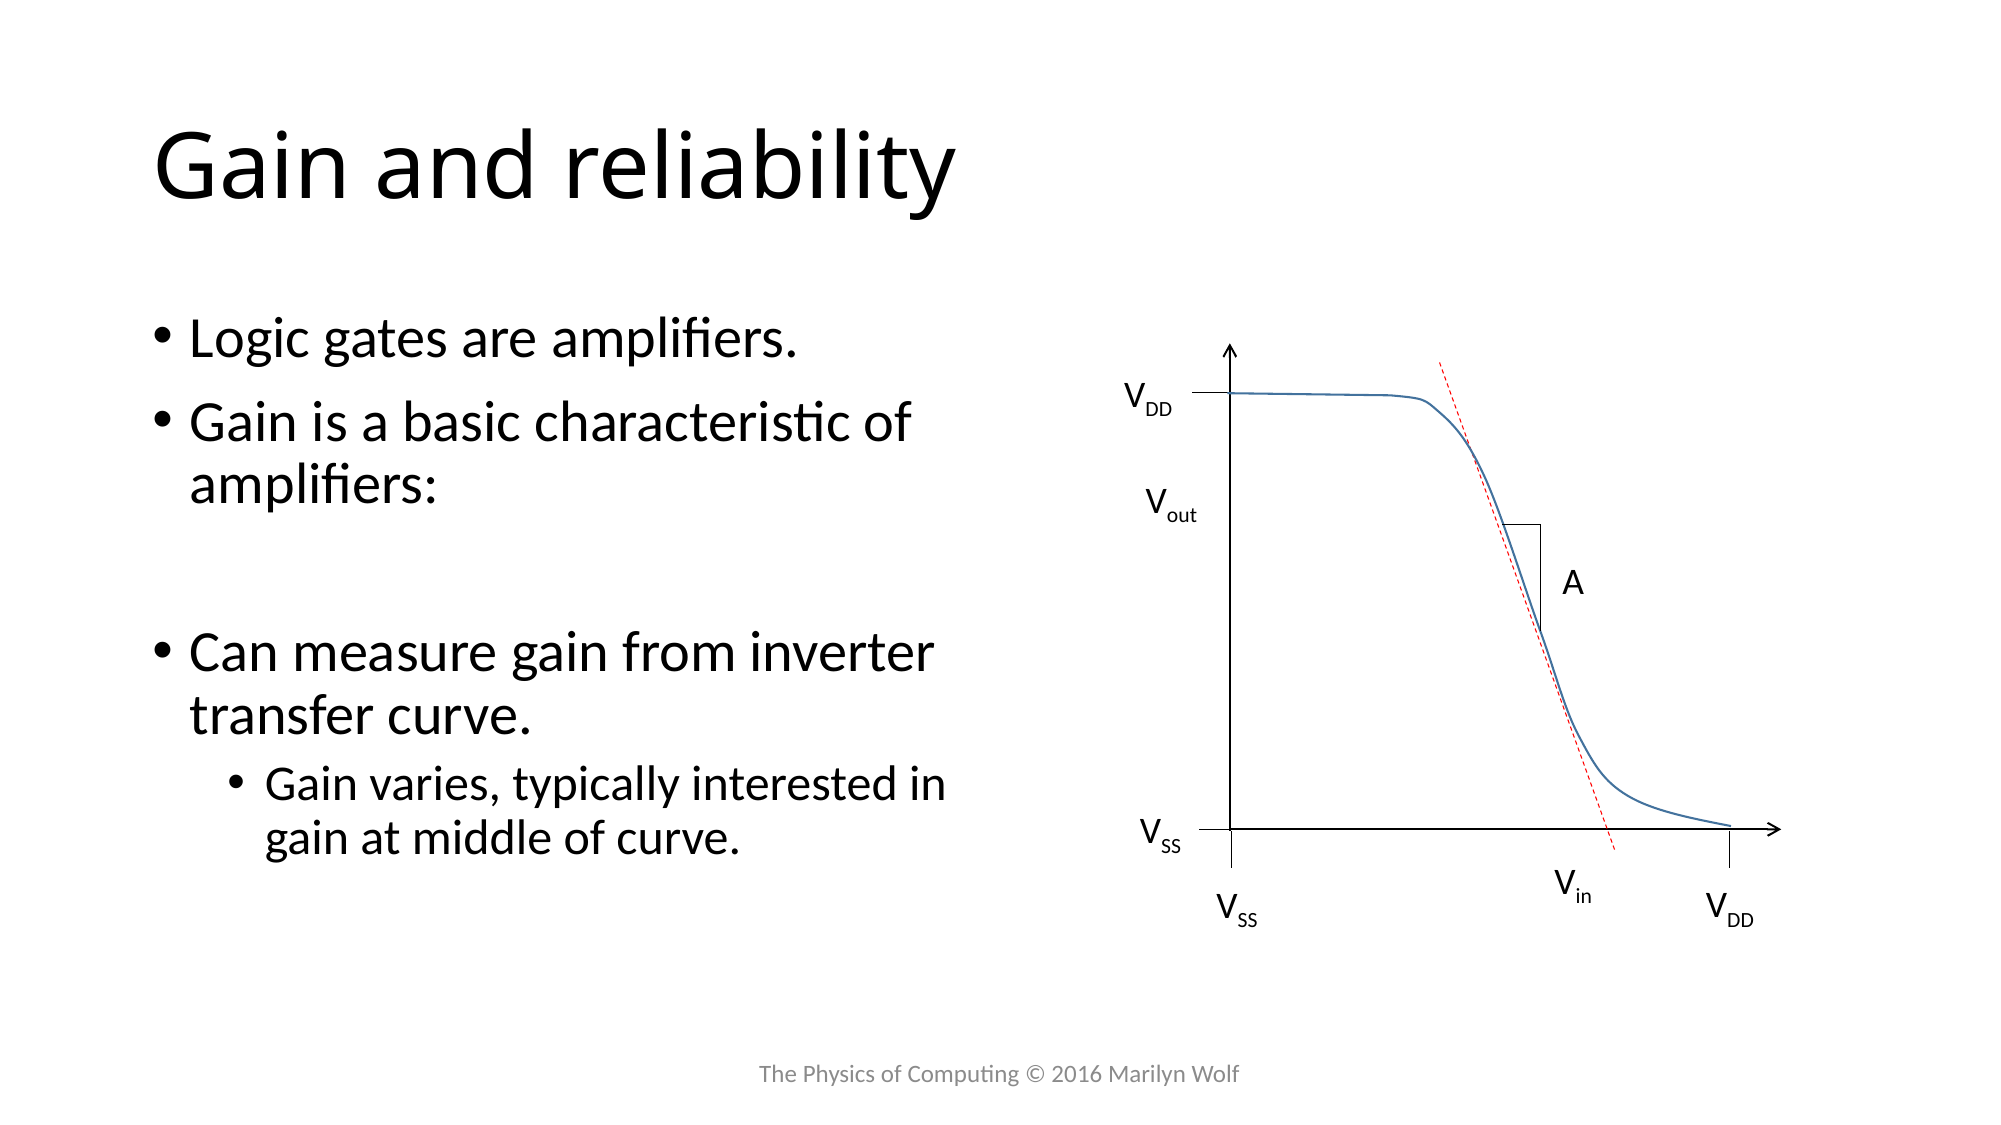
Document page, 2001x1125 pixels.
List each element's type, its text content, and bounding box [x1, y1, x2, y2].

text_box VSS [1124, 799, 1196, 865]
text_box VDD [1109, 362, 1188, 429]
text_box VSS [1201, 873, 1273, 940]
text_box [1439, 362, 1615, 850]
text_box [1230, 392, 1439, 576]
footer The Physics of Computing © 2016 Marilyn Wolf [662, 1042, 1338, 1103]
text_box Vout [1130, 468, 1212, 535]
text_box [1615, 726, 1732, 828]
text_box VDD [1690, 873, 1769, 939]
text_box Vin [1539, 850, 1607, 916]
title Gain and reliability [137, 59, 1863, 278]
